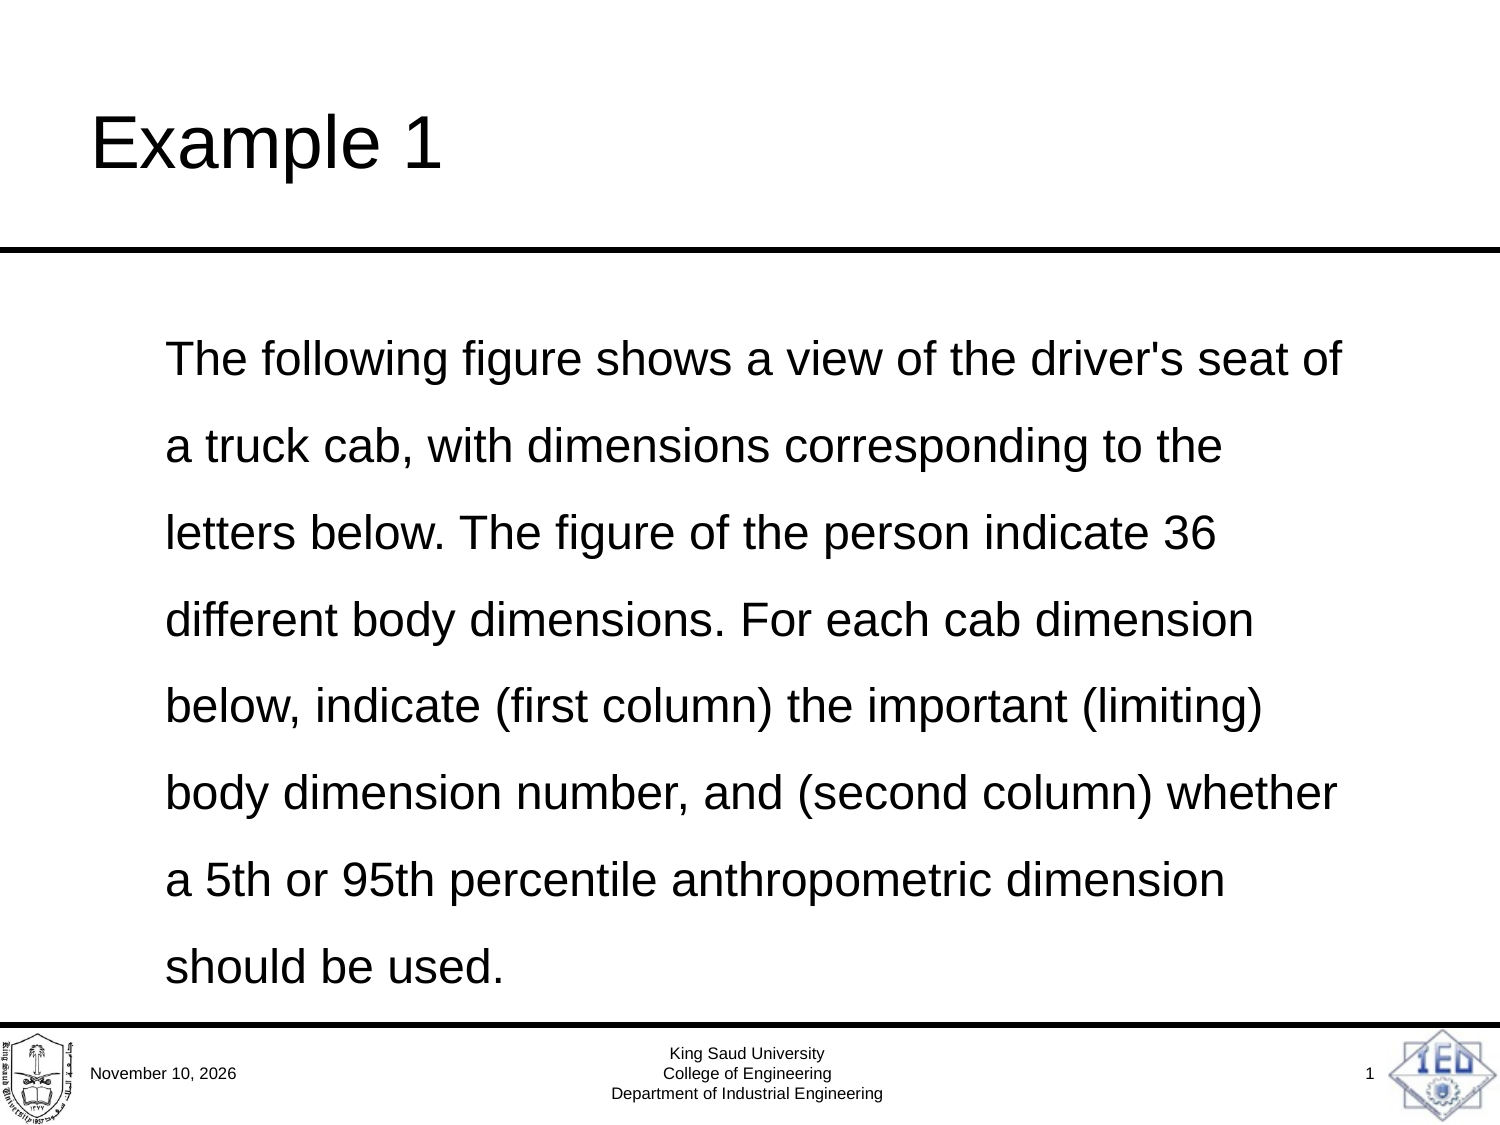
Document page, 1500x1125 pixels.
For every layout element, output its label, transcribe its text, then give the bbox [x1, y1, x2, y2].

footer King Saud University College of Engineering Department of Industrial Engineering [512, 1042, 988, 1103]
picture [1387, 1029, 1500, 1125]
list The following figure shows a view of the driver's seat of a truck cab, with dimensions corresponding to the letters below. The figure of the person indicate 36 different body dimensions. For each cab dimension below, indicate (first column) the important (limiting) body dimension number, and (second column) whether a 5th or 95th percentile anthropometric dimension should be used. [150, 262, 1375, 1005]
picture [0, 1029, 74, 1125]
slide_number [75, 1042, 425, 1103]
slide_number 1 [1074, 1042, 1425, 1103]
title Example 1 [75, 45, 1425, 233]
